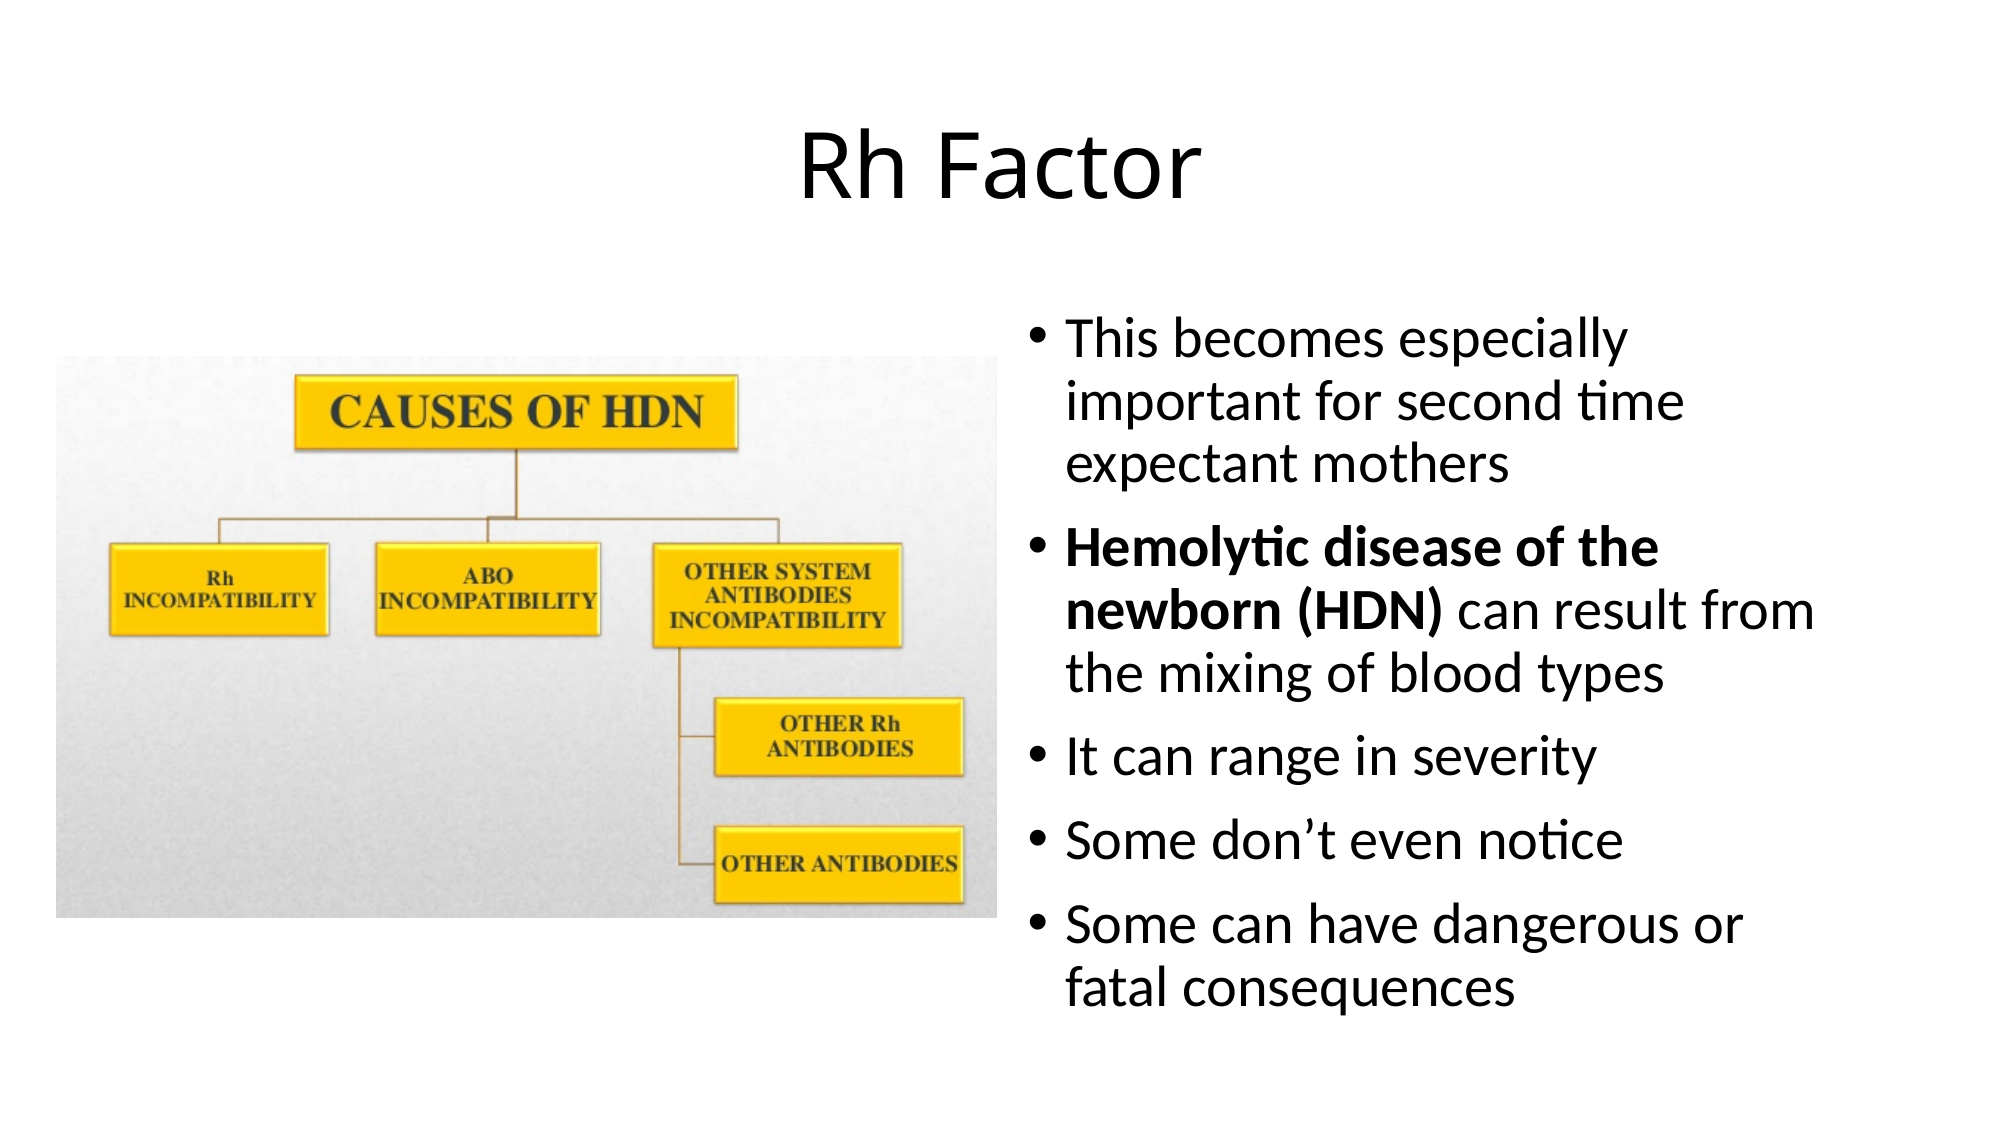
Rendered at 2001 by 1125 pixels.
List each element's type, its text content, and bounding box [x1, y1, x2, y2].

picture [56, 356, 997, 918]
title Rh Factor [137, 59, 1863, 278]
list This becomes especially important for second time expectant mothers Hemolytic disease of the newborn (HDN) can result from the mixing of blood types It can range in severity Some don’t even notice Some can have dangerous or fatal consequences [1012, 299, 1863, 1081]
